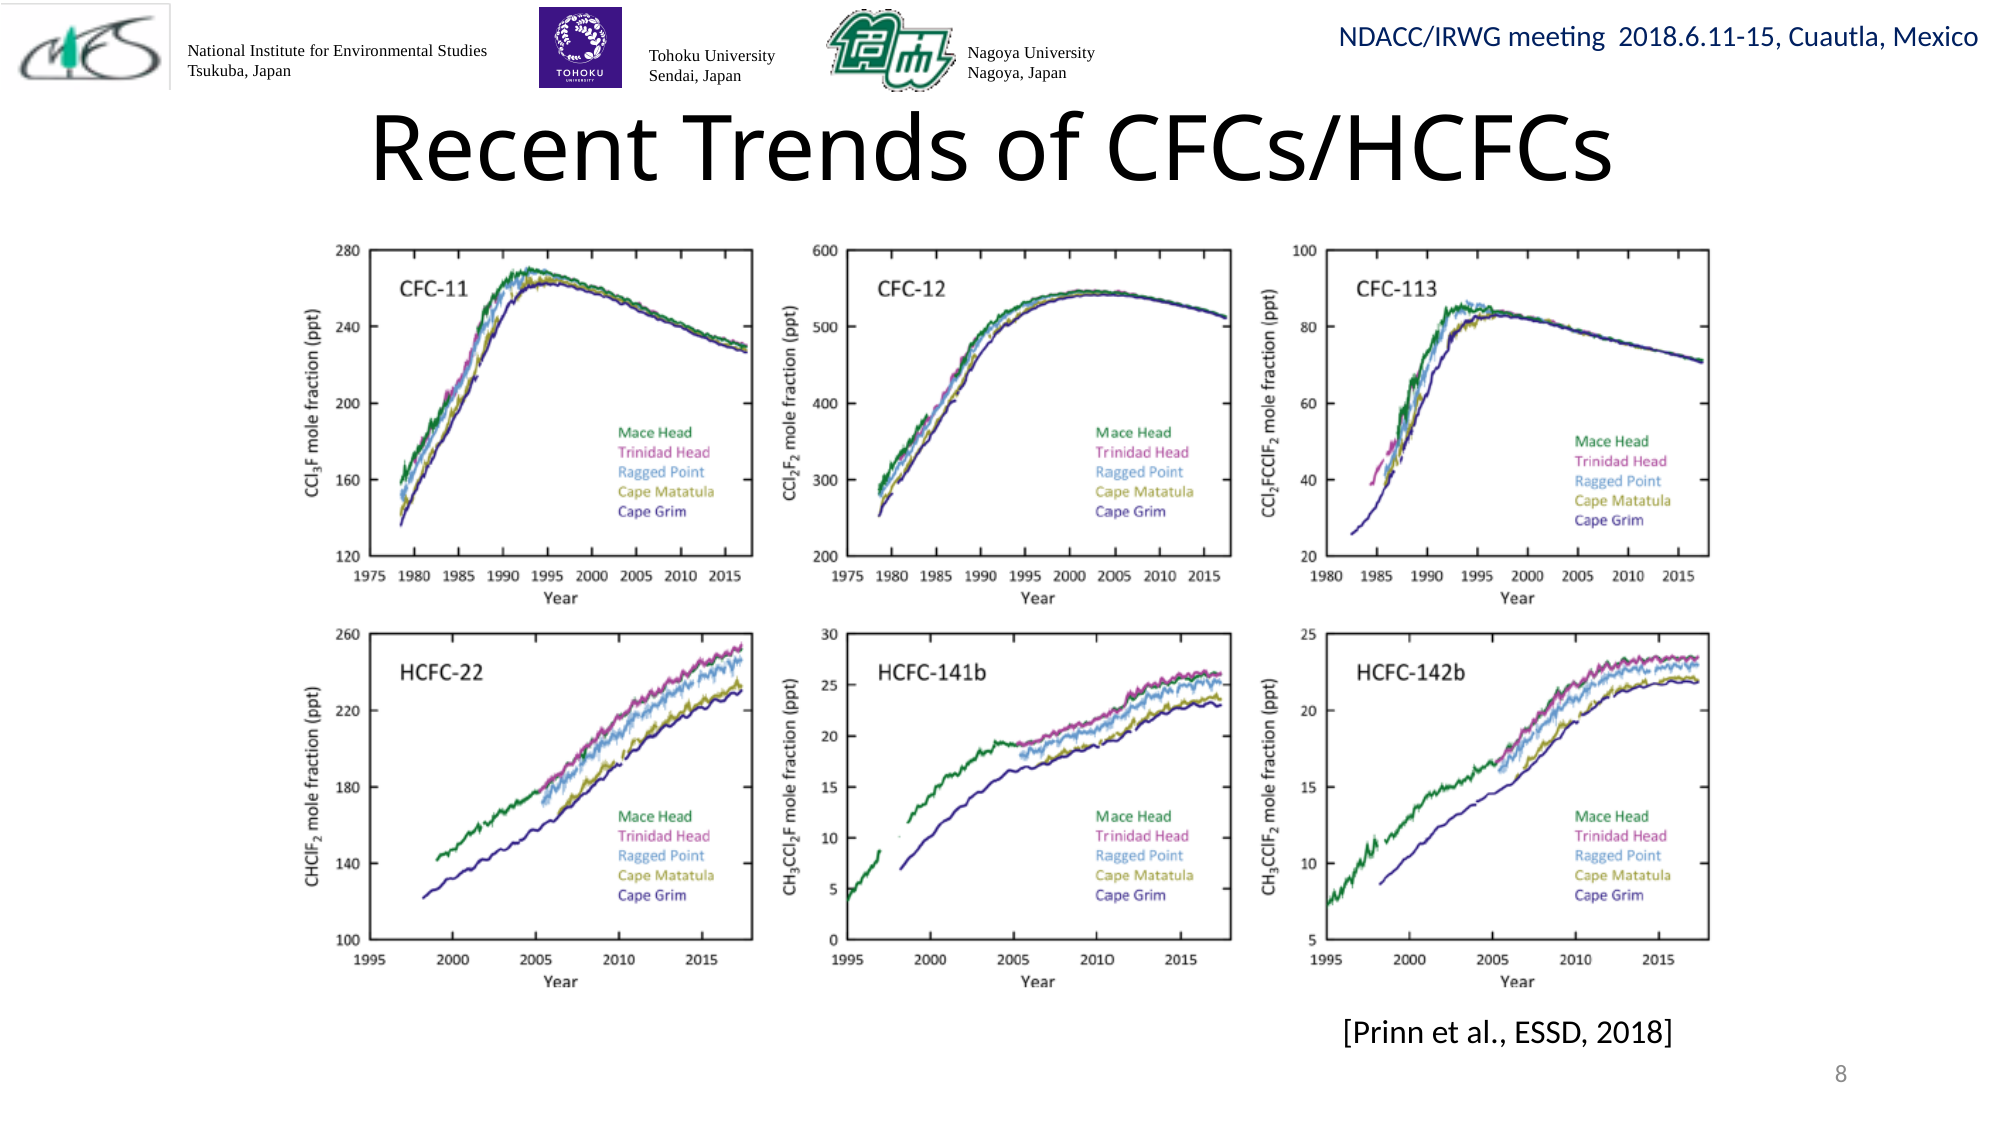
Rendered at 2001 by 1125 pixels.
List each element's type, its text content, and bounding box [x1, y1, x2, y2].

text_box [Prinn et al., ESSD, 2018] [1327, 1003, 1689, 1058]
picture [1, 2, 174, 90]
picture [826, 9, 956, 92]
picture [291, 232, 1723, 992]
title Recent Trends of CFCs/HCFCs [353, 94, 1647, 209]
picture [539, 7, 622, 88]
slide_number 8 [1412, 1042, 1863, 1103]
